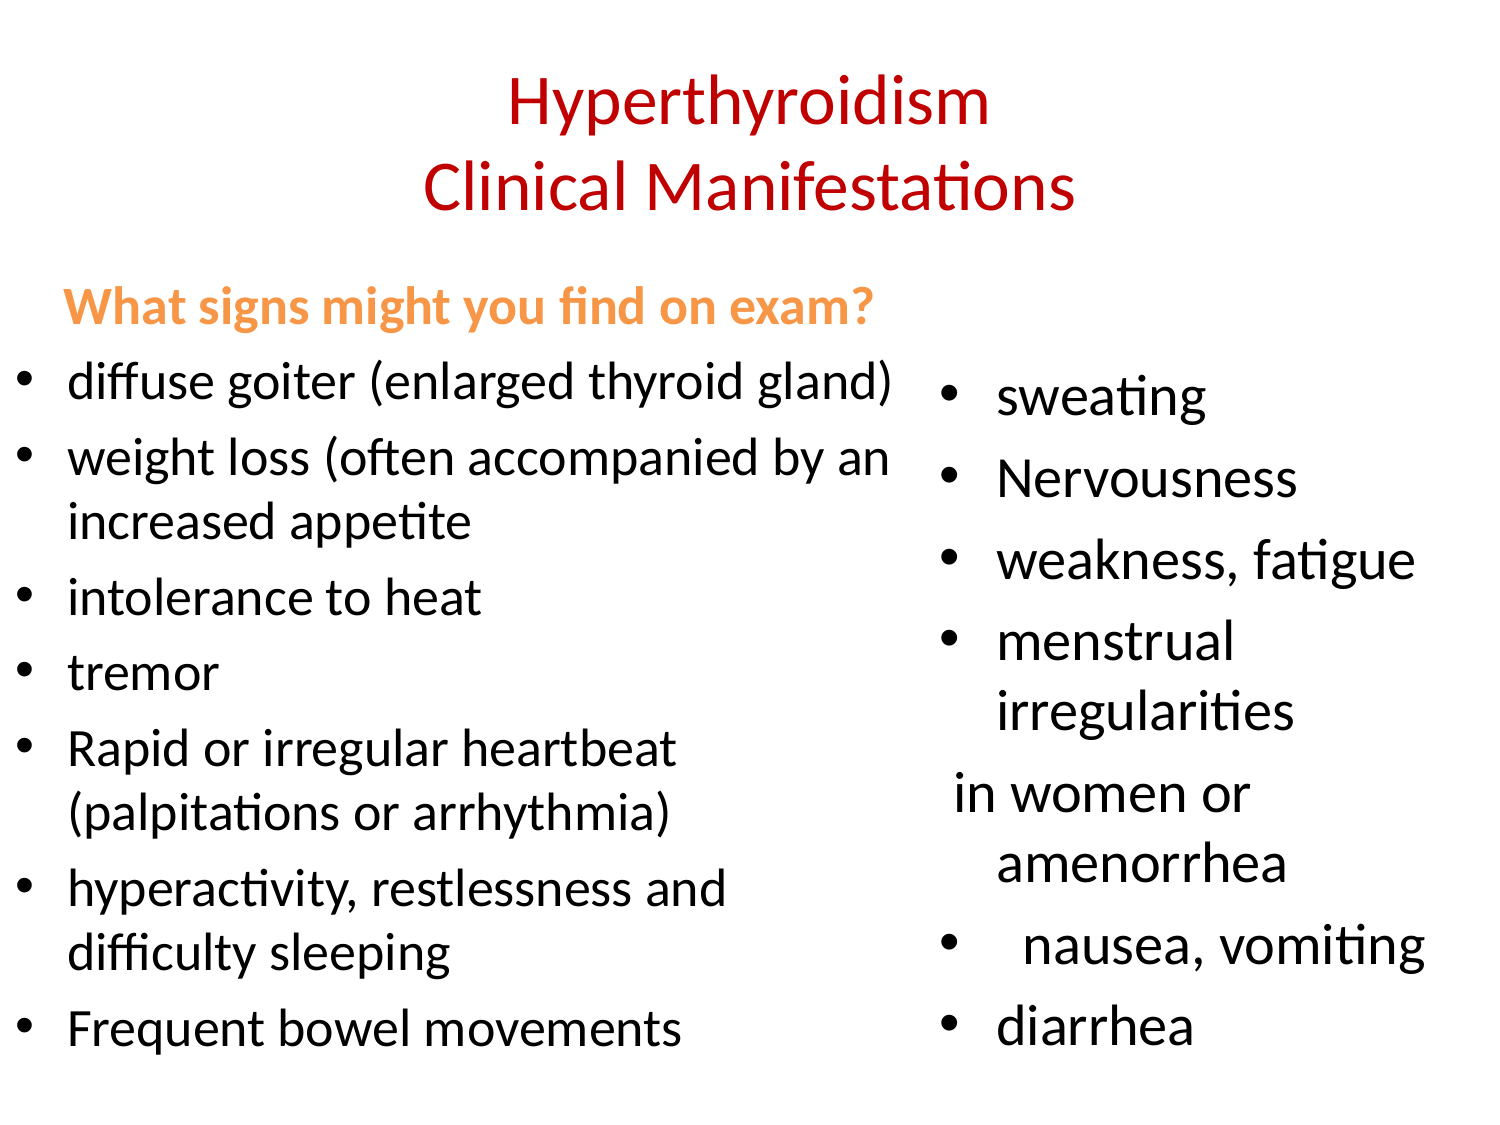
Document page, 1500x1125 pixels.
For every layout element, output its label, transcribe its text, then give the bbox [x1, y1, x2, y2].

list What signs might you find on exam? diffuse goiter (enlarged thyroid gland) weight loss (often accompanied by an increased appetite intolerance to heat tremor Rapid or irregular heartbeat (palpitations or arrhythmia) hyperactivity, restlessness and difficulty sleeping Frequent bowel movements [0, 187, 913, 1125]
title Hyperthyroidism Clinical Manifestations [75, 45, 1425, 233]
list sweating Nervousness weakness, fatigue menstrual irregularities in women or amenorrhea nausea, vomiting diarrhea [924, 350, 1500, 1063]
